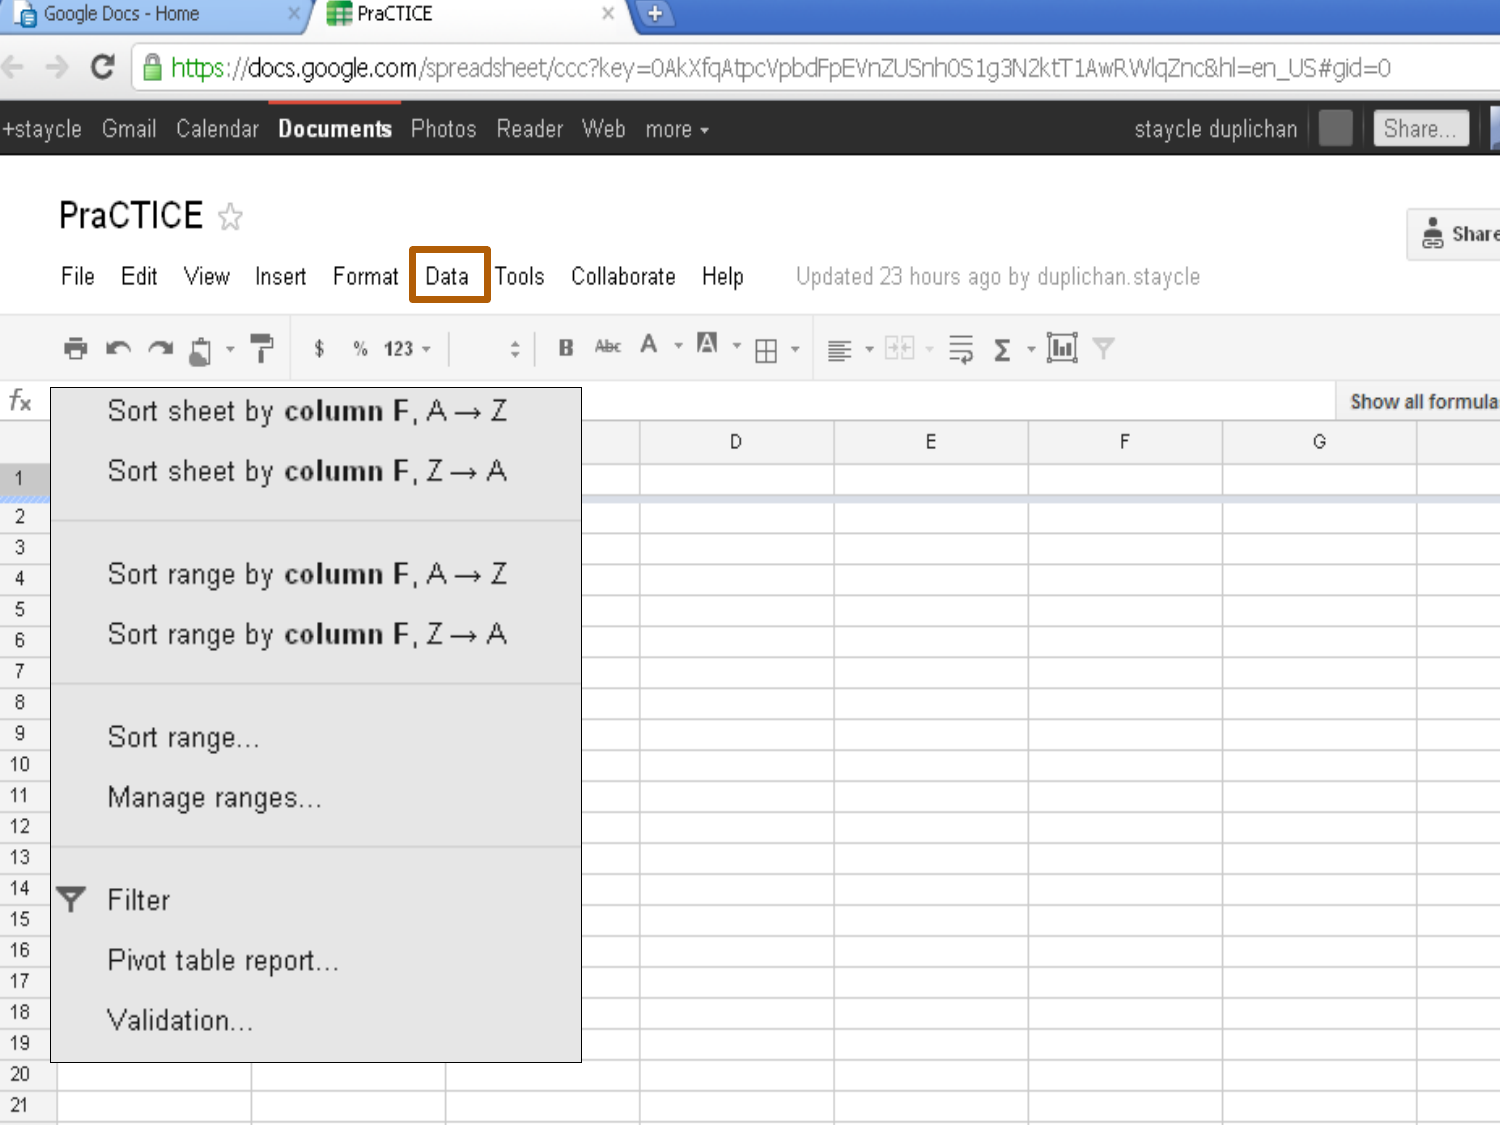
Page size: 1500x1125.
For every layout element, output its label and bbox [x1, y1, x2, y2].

picture [49, 387, 582, 1063]
list [0, 0, 1500, 1125]
